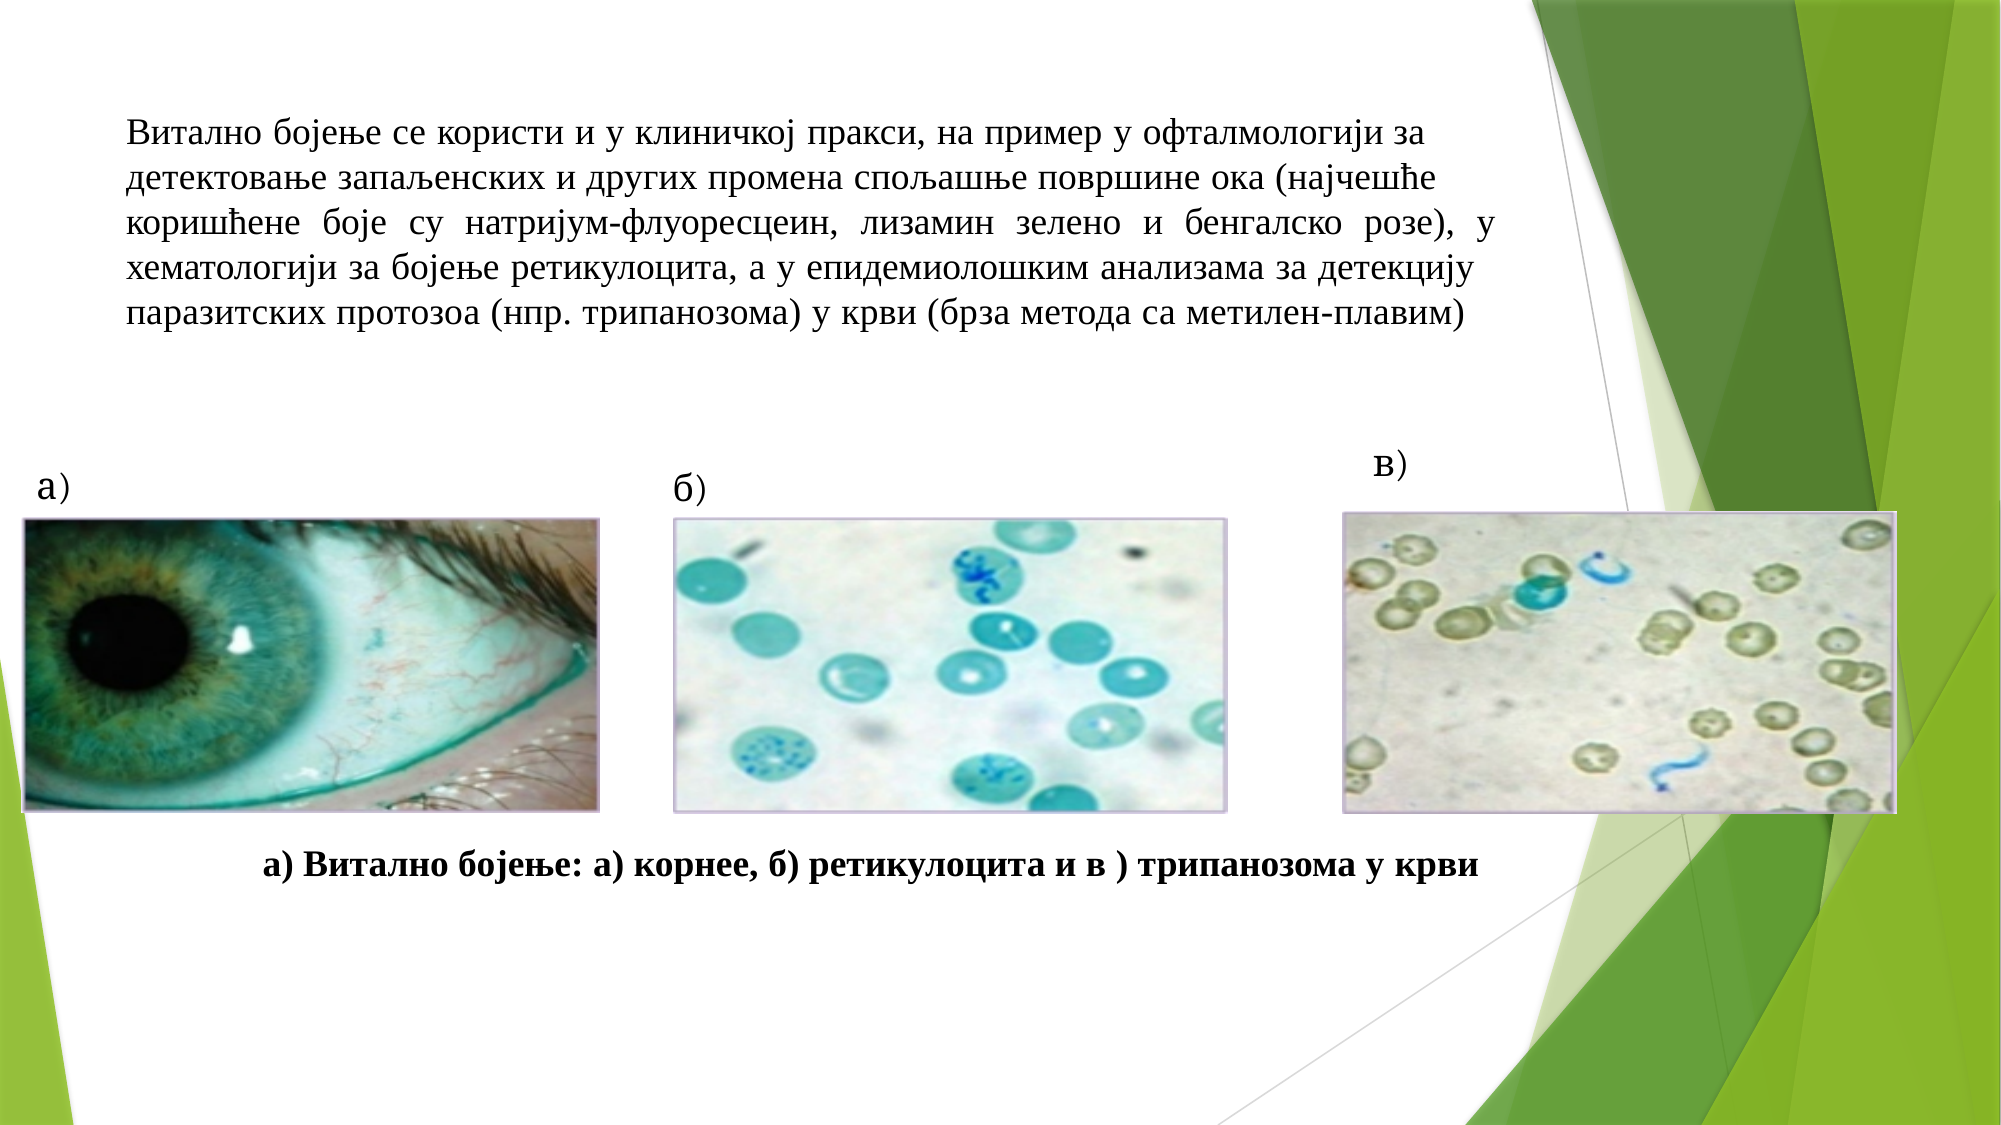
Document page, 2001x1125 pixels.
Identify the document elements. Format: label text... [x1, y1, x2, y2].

picture [672, 516, 1229, 814]
text_box a) Витално бојење: а) корнее, б) ретикулоцита и в ) трипанозома у крви [247, 831, 1700, 892]
title Витално бојење се користи и у клиничкој пракси, на пример у офталмологији за детектовање запаљенских и других промена спољашње површине ока (најчешће коришћене боје су натријум-флуоресцеин, лизамин зелено и бенгалско розе), у хематологији за бојење ретикулоцита, а у епидемиолошким анализама за детекцију паразитских протозоа (нпр. трипанозома) у крви (брза метода са метилен-плавим) [111, 99, 1522, 317]
text_box а) [21, 454, 101, 515]
text_box б) [657, 456, 737, 517]
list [21, 516, 601, 814]
picture [1341, 510, 1898, 814]
text_box в) [1358, 431, 1437, 492]
